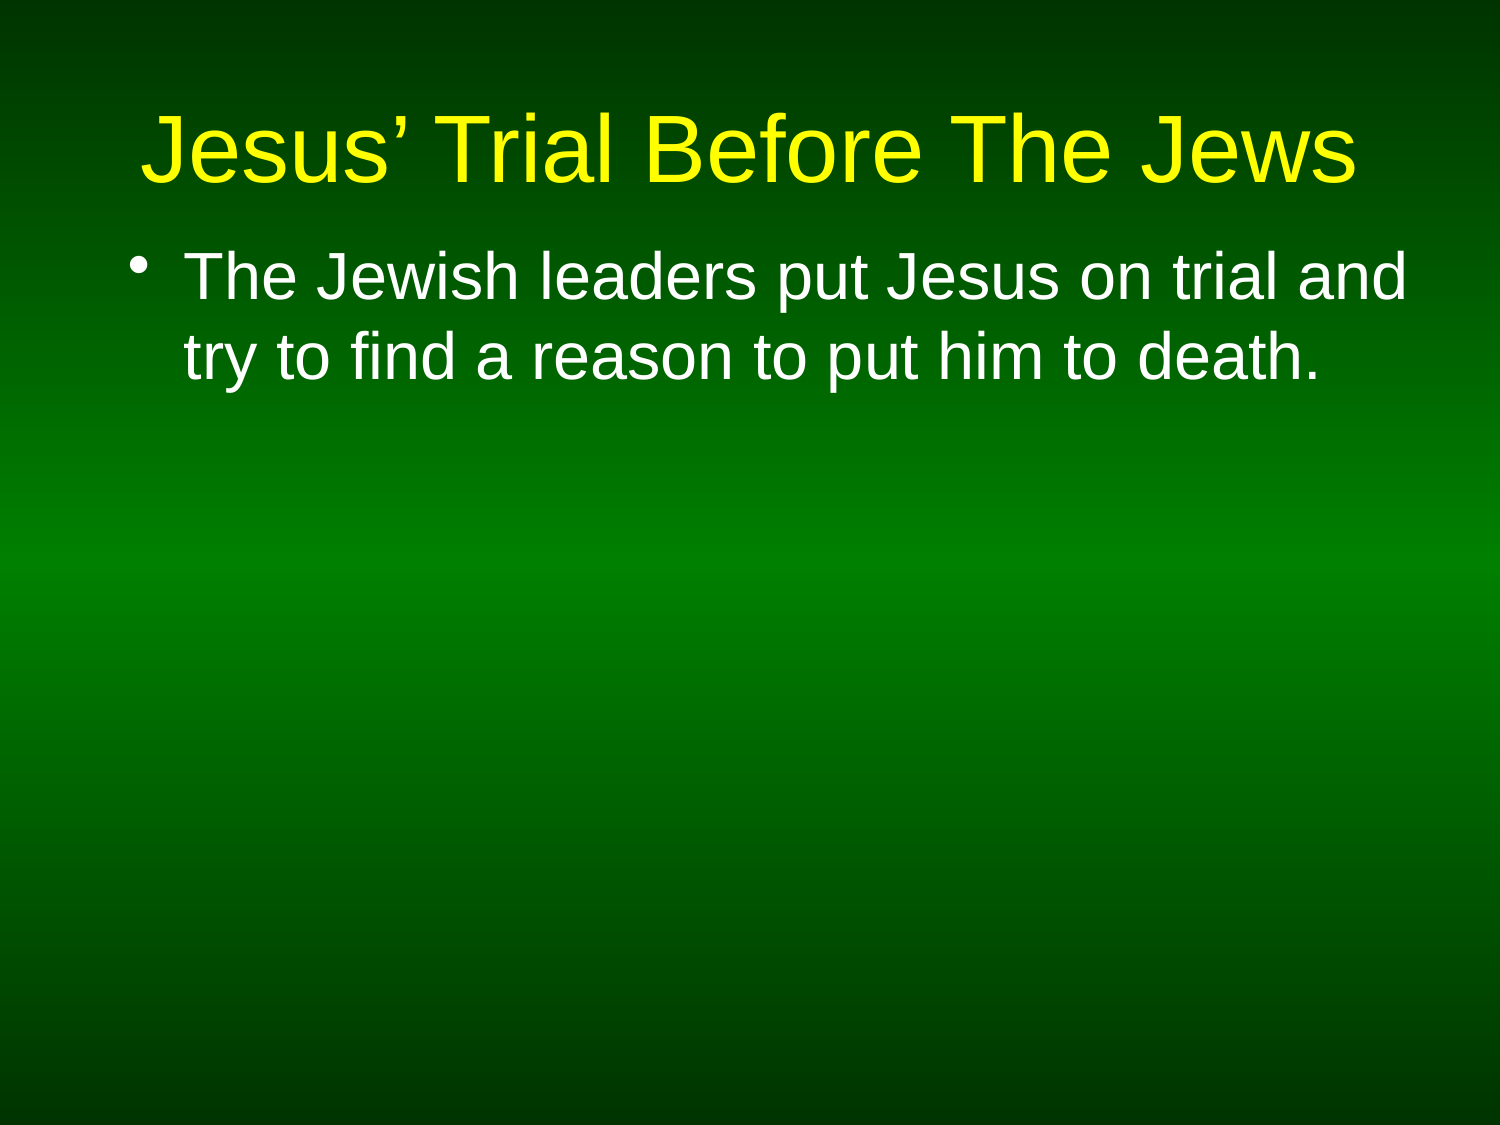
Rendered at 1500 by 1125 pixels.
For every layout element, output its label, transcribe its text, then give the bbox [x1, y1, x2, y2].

list The Jewish leaders put Jesus on trial and try to find a reason to put him to death. [112, 224, 1463, 1125]
title Jesus’ Trial Before The Jews [37, 50, 1463, 238]
